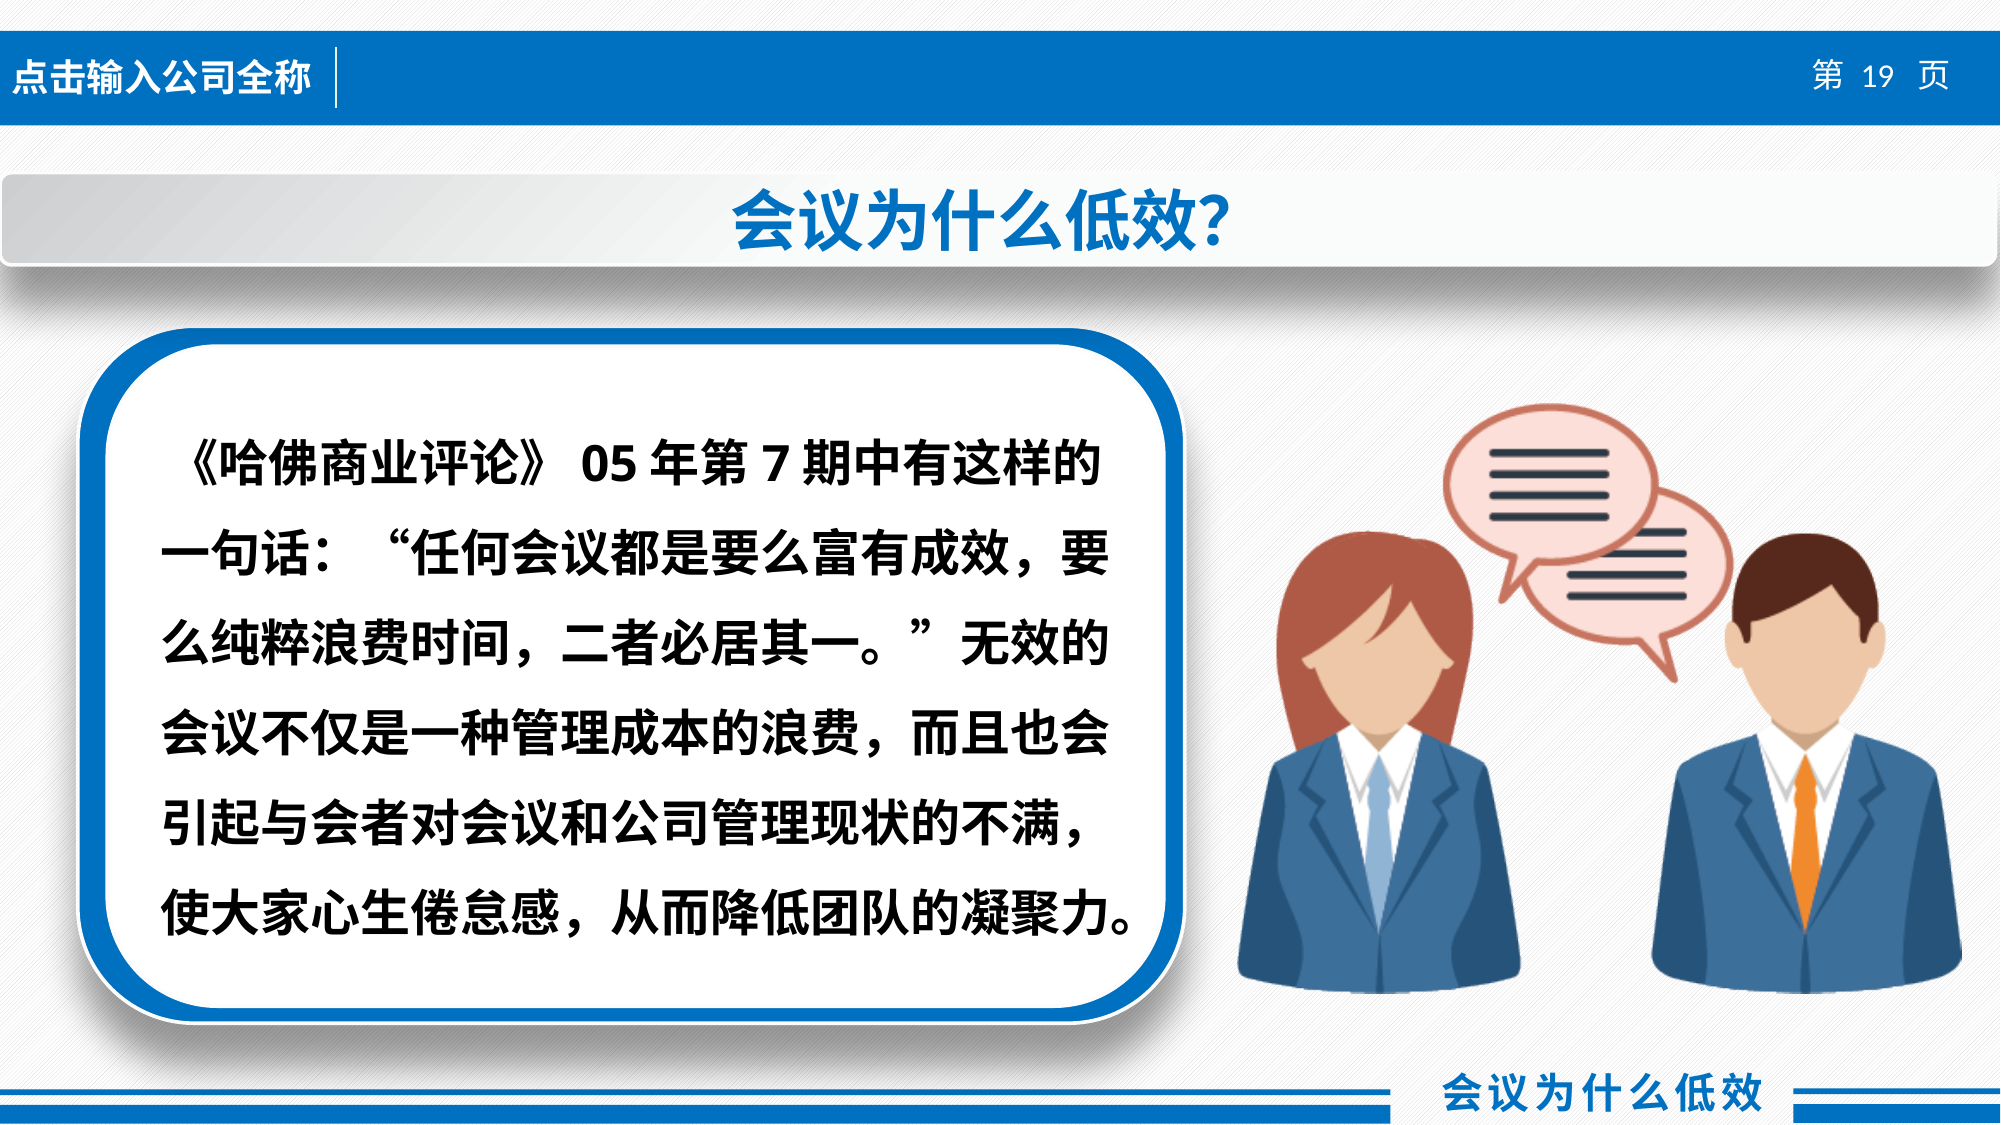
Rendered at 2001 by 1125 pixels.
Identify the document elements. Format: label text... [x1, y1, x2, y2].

picture [1237, 403, 1962, 994]
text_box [77, 326, 1185, 1024]
text_box 会议为什么低效？ [0, 170, 1998, 267]
